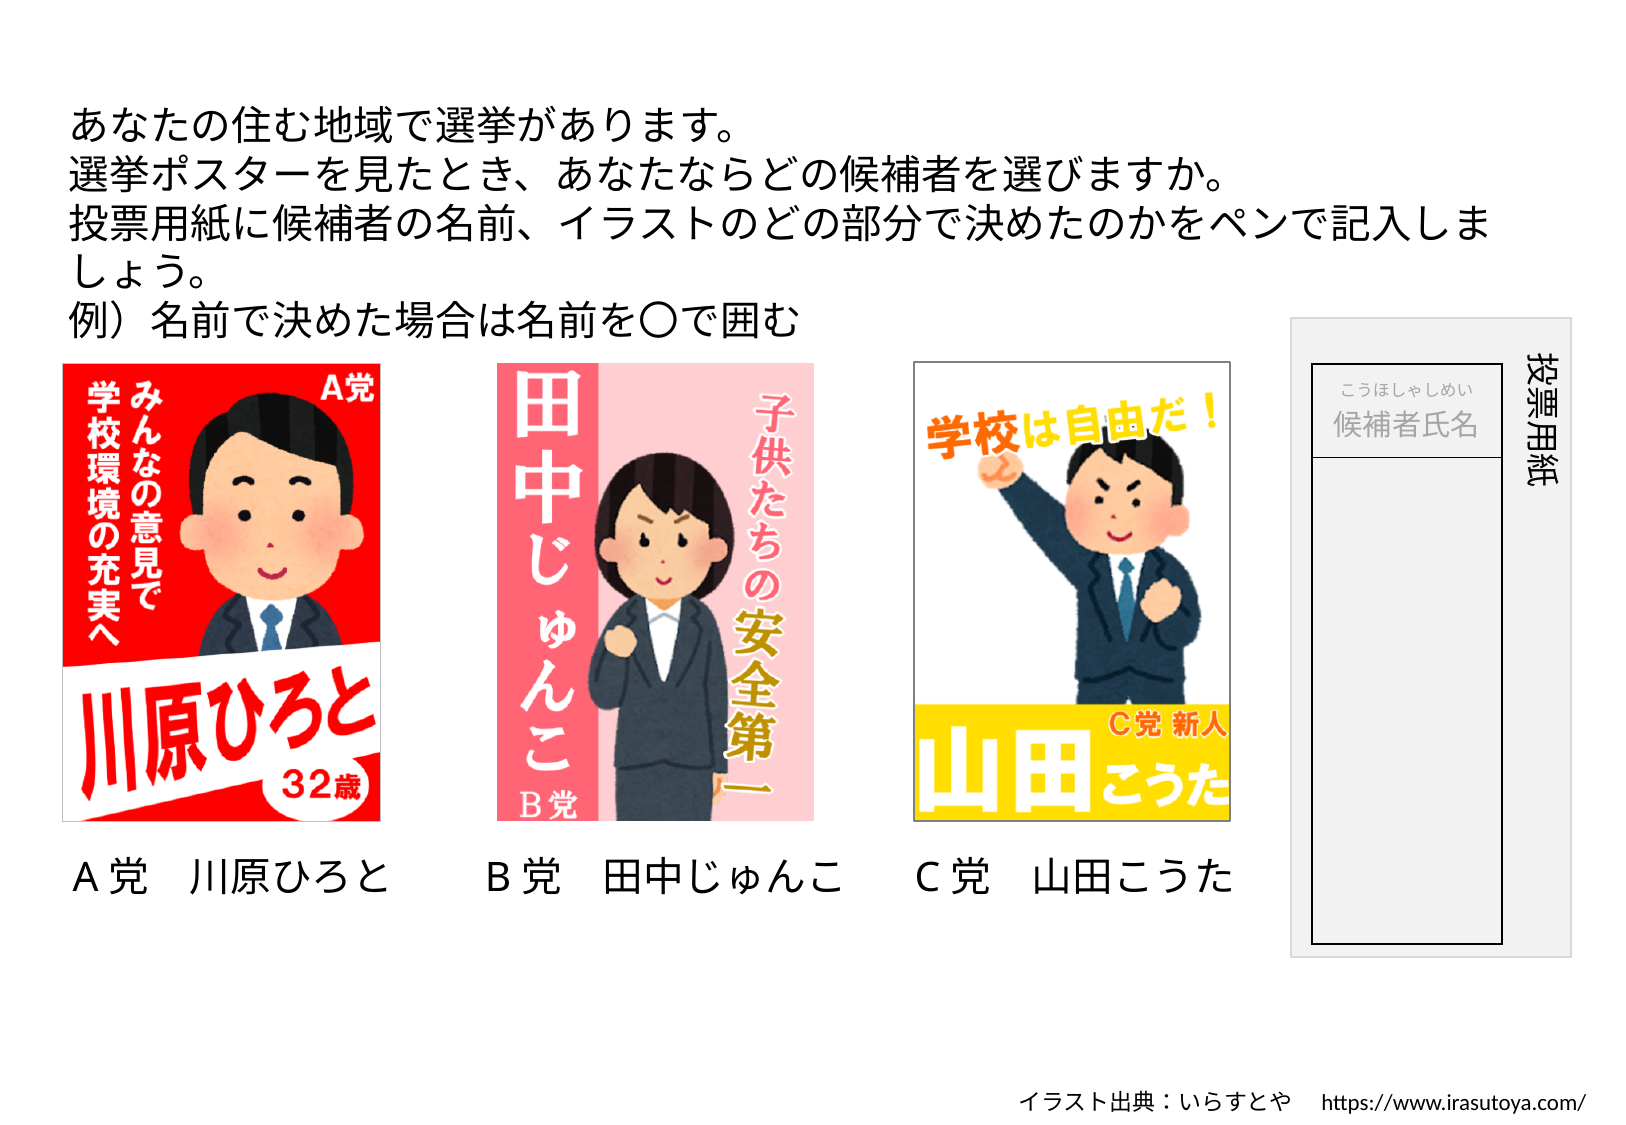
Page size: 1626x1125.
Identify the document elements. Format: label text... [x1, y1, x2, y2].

text_box C党 山田こうた [899, 842, 1251, 907]
text_box A党 川原ひろと [57, 843, 409, 908]
text_box イラスト出典：いらすとや https://www.irasutoya.com/ [1003, 1080, 1618, 1123]
picture [915, 363, 1230, 821]
text_box [1290, 351, 1572, 958]
text_box 投票用紙 [1500, 337, 1572, 490]
picture [497, 363, 814, 821]
table_header こうほしゃしめい 候補者氏名 [1313, 365, 1500, 457]
table_cell [1313, 458, 1501, 943]
text_box あなたの住む地域で選挙があります。 選挙ポスターを見たとき、あなたならどの候補者を選びますか。 投票用紙に候補者の名前、イラストのどの部分で決めたのかをペンで記入しましょう。 例）名前で決めた場合は名前を〇で囲む [53, 92, 1572, 351]
picture [62, 363, 381, 822]
text_box B党 田中じゅんこ [469, 842, 862, 907]
